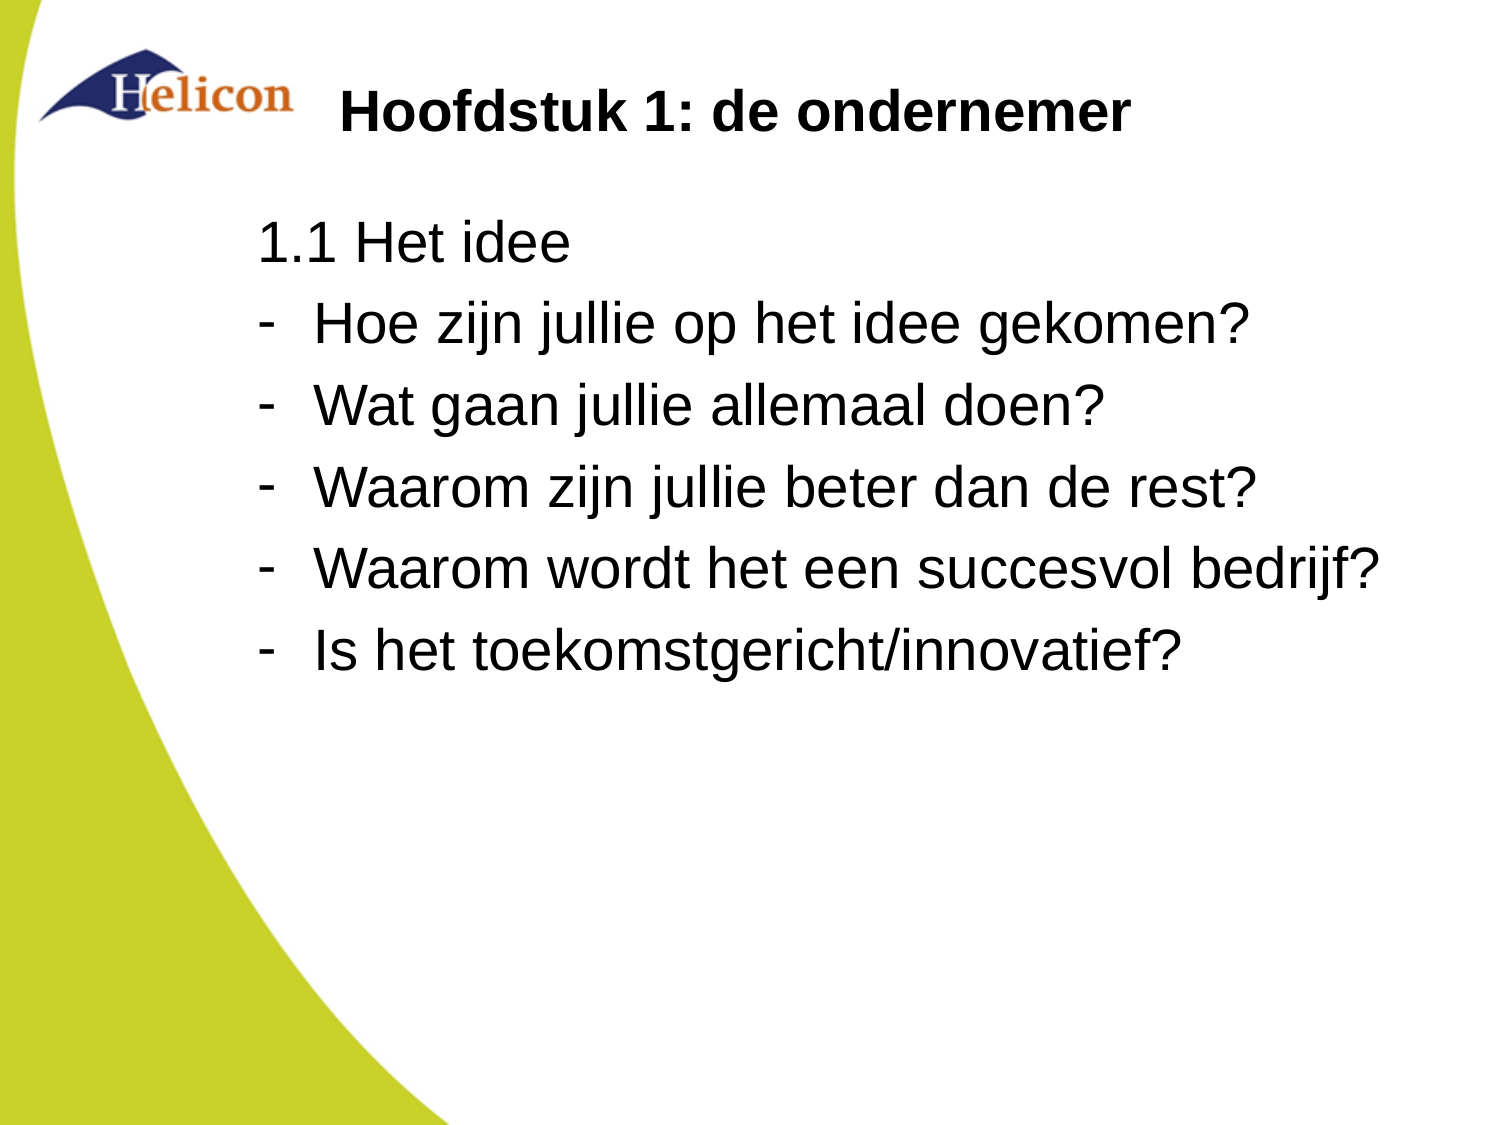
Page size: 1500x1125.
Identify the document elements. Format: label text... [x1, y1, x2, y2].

picture [0, 0, 1500, 1125]
title Hoofdstuk 1: de ondernemer [324, 54, 1415, 161]
list 1.1 Het idee Hoe zijn jullie op het idee gekomen? Wat gaan jullie allemaal doen? Waarom zijn jullie beter dan de rest? Waarom wordt het een succesvol bedrijf? Is het toekomstgericht/innovatief? [242, 196, 1425, 1005]
